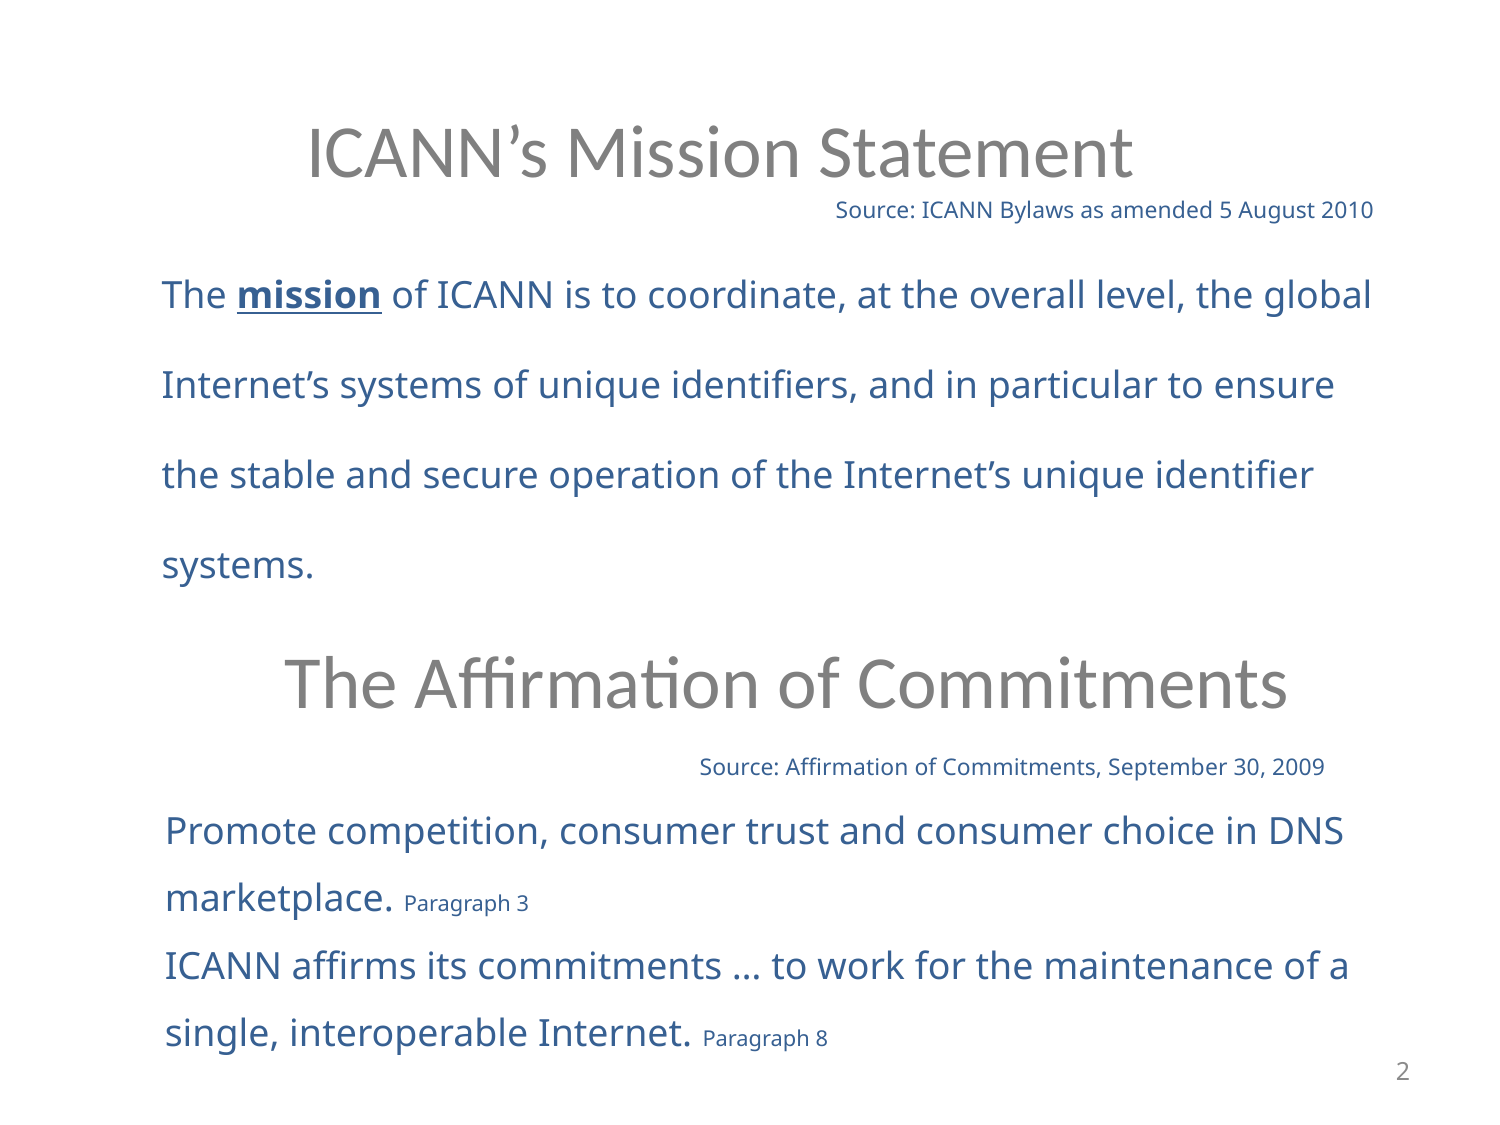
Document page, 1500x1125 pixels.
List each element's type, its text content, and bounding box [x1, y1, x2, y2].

slide_number 2 [1074, 1042, 1425, 1103]
text_box The mission of ICANN is to coordinate, at the overall level, the global Internet’s systems of unique identifiers, and in particular to ensure the stable and secure operation of the Internet’s unique identifier systems. [146, 218, 1392, 581]
text_box Source: ICANN Bylaws as amended 5 August 2010 [820, 188, 1390, 231]
text_box Promote competition, consumer trust and consumer choice in DNS marketplace. Paragraph 3 ICANN affirms its commitments … to work for the maintenance of a single, interoperable Internet. Paragraph 8 [150, 777, 1416, 1062]
text_box Source: Affirmation of Commitments, September 30, 2009 [684, 745, 1341, 788]
text_box ICANN’s Mission Statement [291, 50, 1183, 201]
text_box The Affirmation of Commitments [124, 581, 1450, 732]
